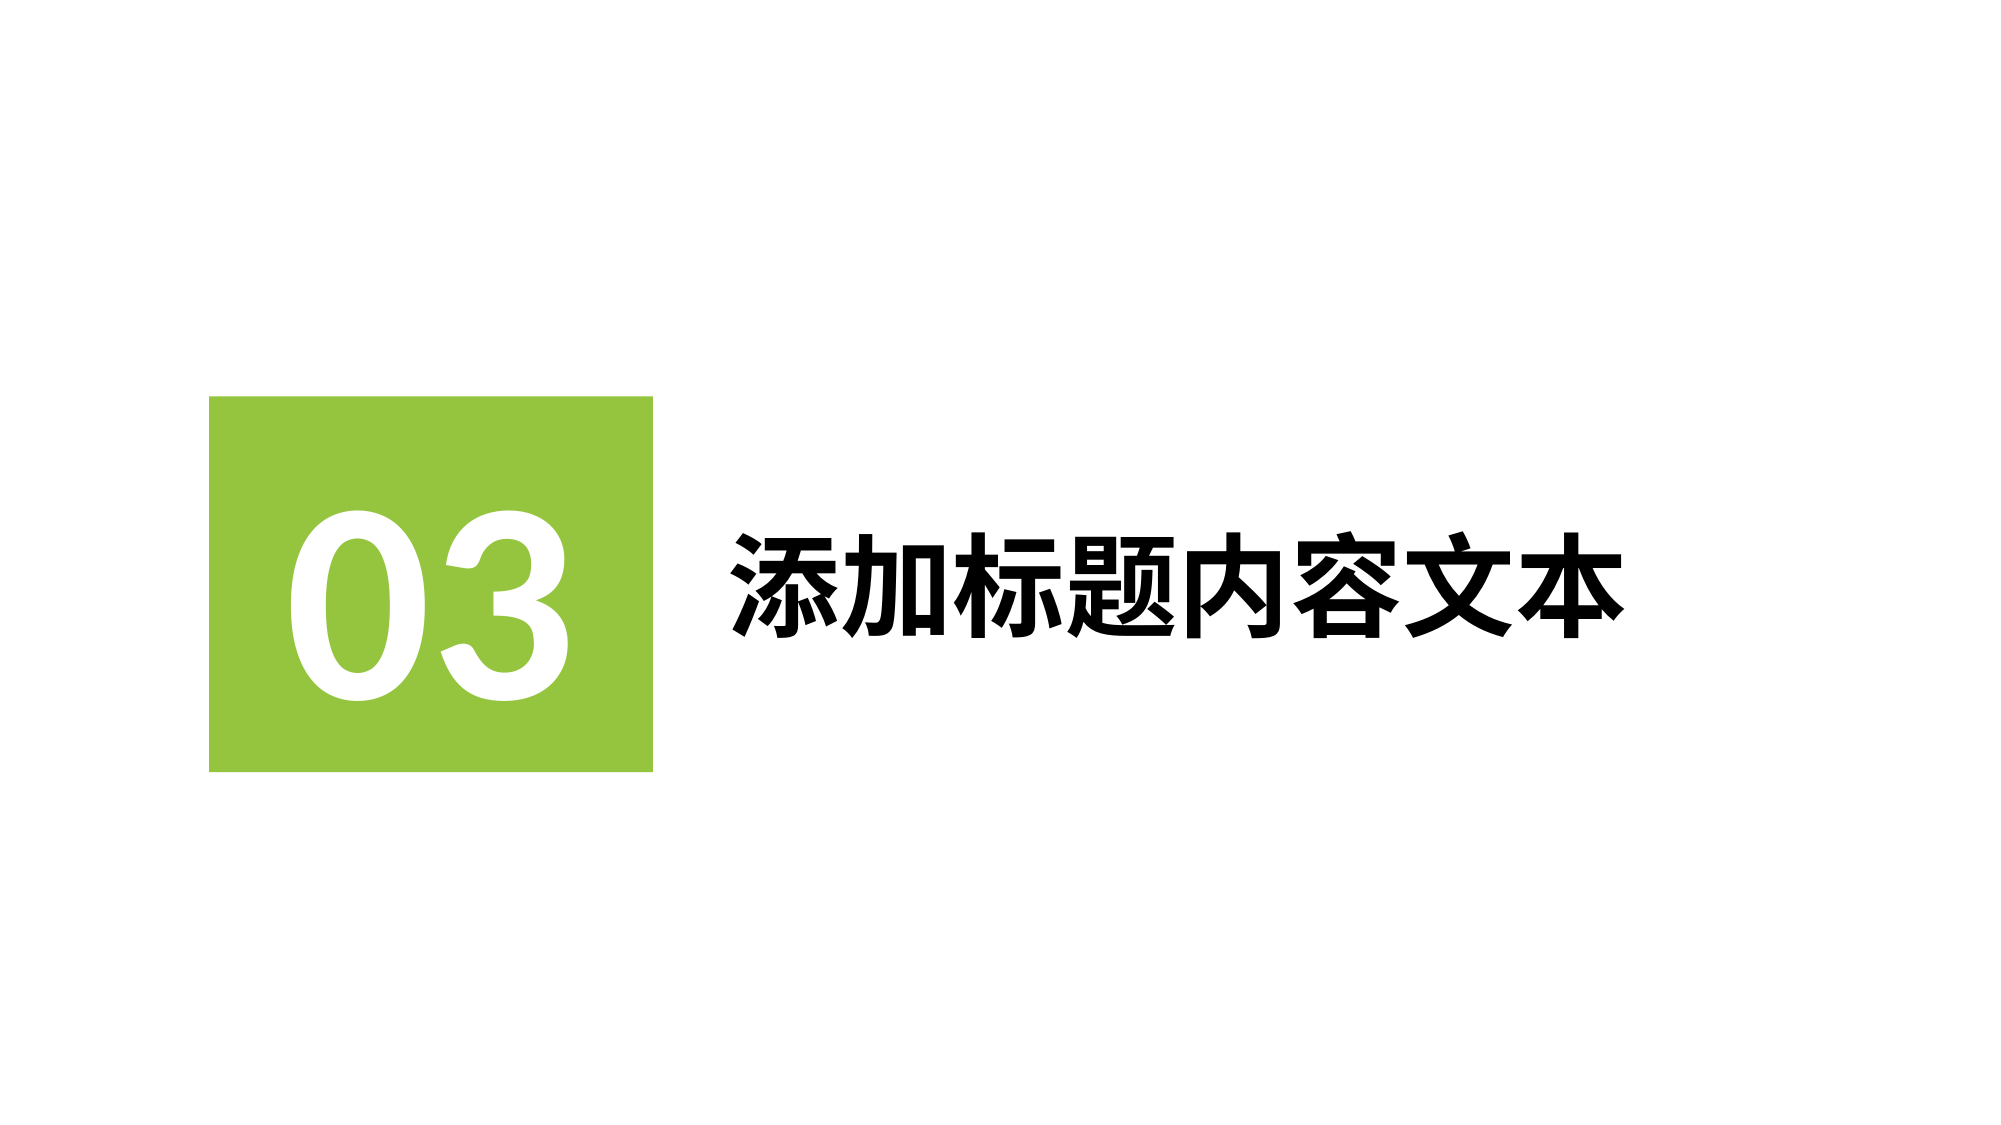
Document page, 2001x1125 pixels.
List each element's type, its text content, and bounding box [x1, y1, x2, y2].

text_box 03 [208, 395, 654, 773]
text_box 添加标题内容文本 [713, 508, 1643, 659]
